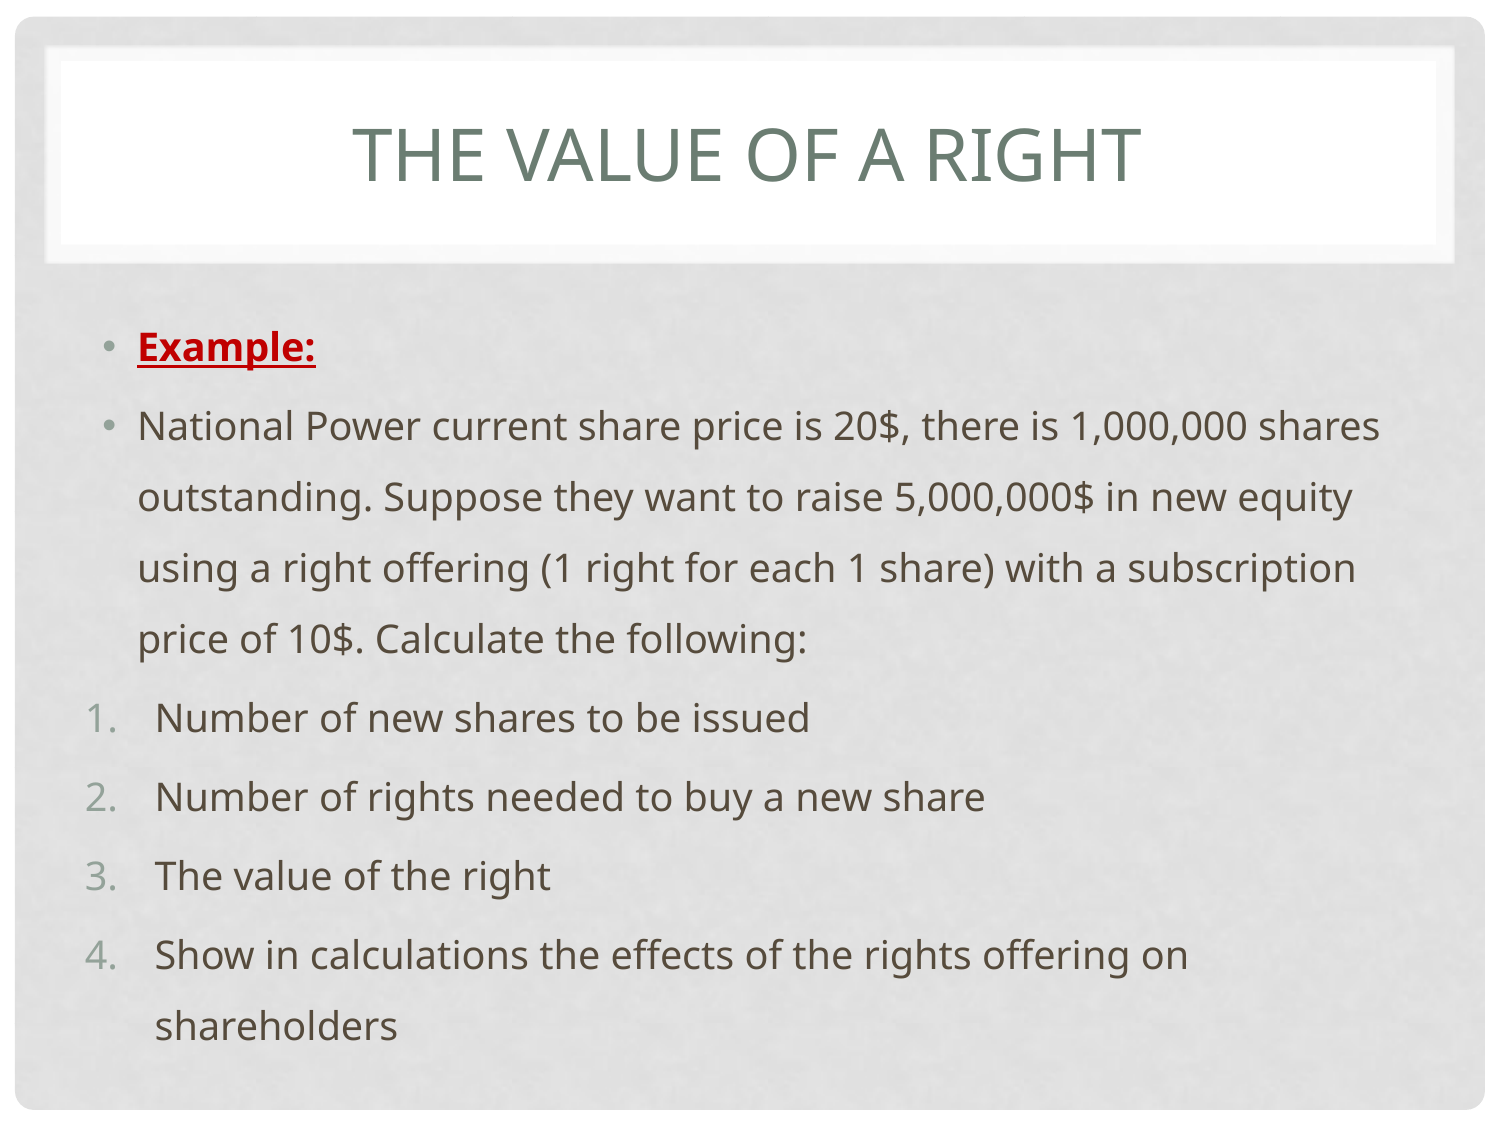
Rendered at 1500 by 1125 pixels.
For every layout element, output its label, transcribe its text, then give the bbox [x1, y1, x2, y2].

title The value of a right [69, 66, 1425, 238]
list Example: National Power current share price is 20$, there is 1,000,000 shares outstanding. Suppose they want to raise 5,000,000$ in new equity using a right offering (1 right for each 1 share) with a subscription price of 10$. Calculate the following: Number of new shares to be issued Number of rights needed to buy a new share The value of the right Show in calculations the effects of the rights offering on shareholders [69, 290, 1425, 1056]
